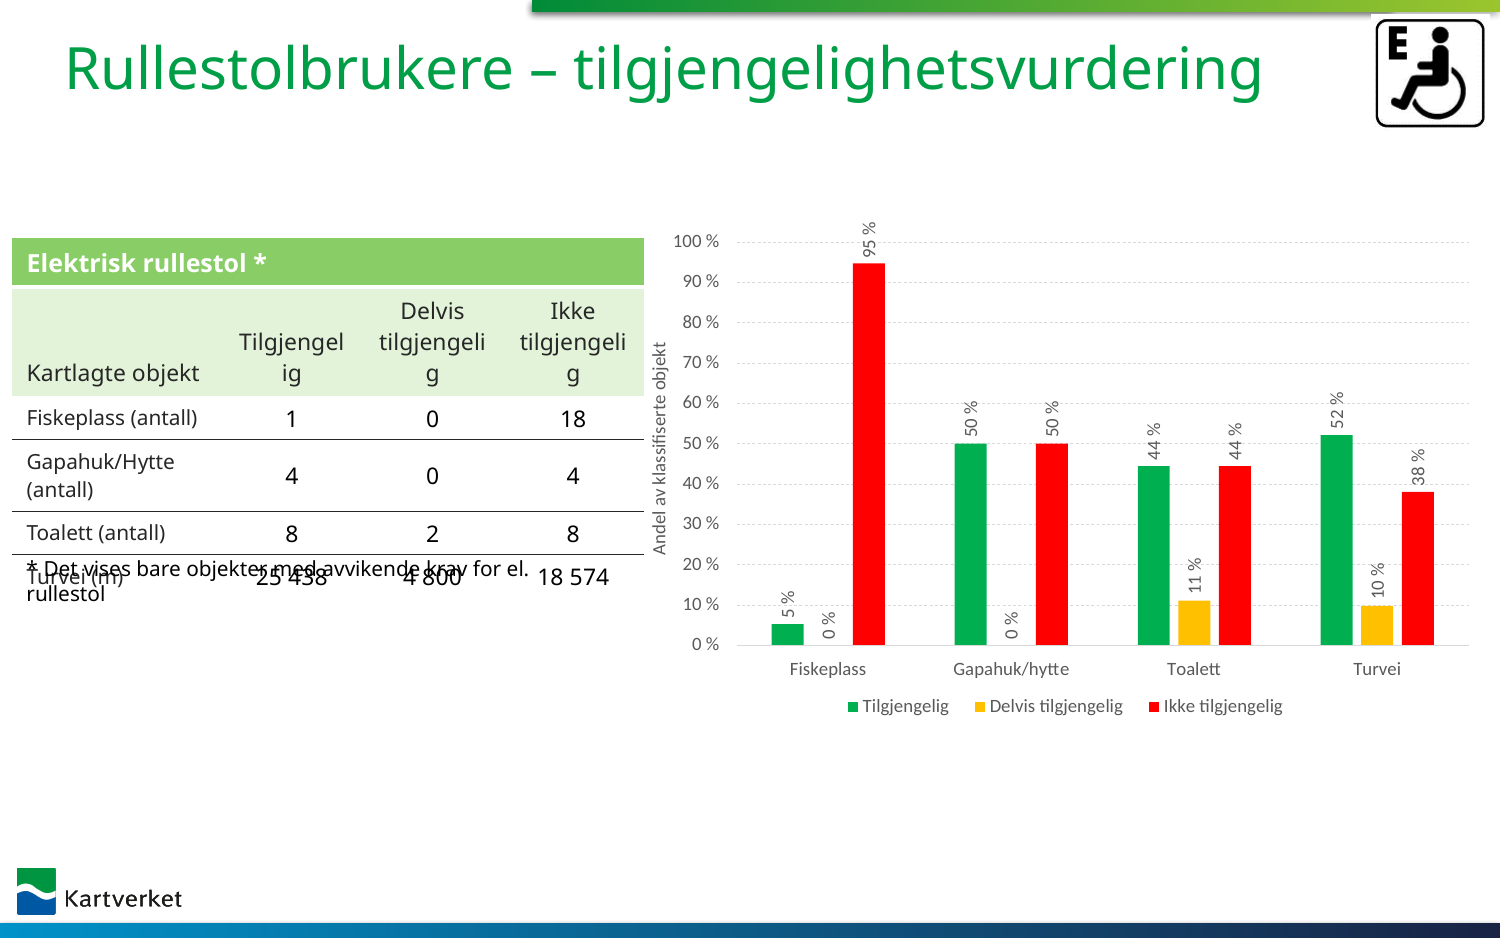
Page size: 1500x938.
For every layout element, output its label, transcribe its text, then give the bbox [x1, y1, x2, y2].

table_cell Fiskeplass (antall) [12, 396, 222, 439]
table_cell 1 [222, 396, 362, 439]
table_cell Ikke tilgjengelig [503, 289, 638, 396]
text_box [1371, 13, 1491, 133]
text_box Rullestolbrukere – tilgjengelighetsvurdering [49, 12, 1372, 109]
text_box * Det vises bare objekter med avvikende krav for el. rullestol [11, 548, 597, 613]
picture [643, 218, 1481, 728]
table_header Elektrisk rullestol * [12, 238, 638, 285]
table_cell 4 [222, 440, 362, 511]
table_cell 2 [362, 512, 503, 548]
table_cell 8 [503, 512, 638, 554]
table_cell 18 574 [597, 555, 638, 598]
table_cell Toalett (antall) [12, 512, 222, 548]
table_cell 18 [503, 396, 638, 439]
table_cell Tilgjengelig [222, 289, 362, 396]
table_cell 0 [362, 440, 503, 511]
table_cell 8 [222, 512, 362, 548]
table_cell 0 [362, 396, 503, 439]
table_cell 4 [503, 440, 638, 511]
table_cell Delvis tilgjengelig [362, 289, 503, 396]
table_cell Kartlagte objekt [12, 289, 222, 396]
table_cell Gapahuk/Hytte (antall) [12, 440, 222, 511]
